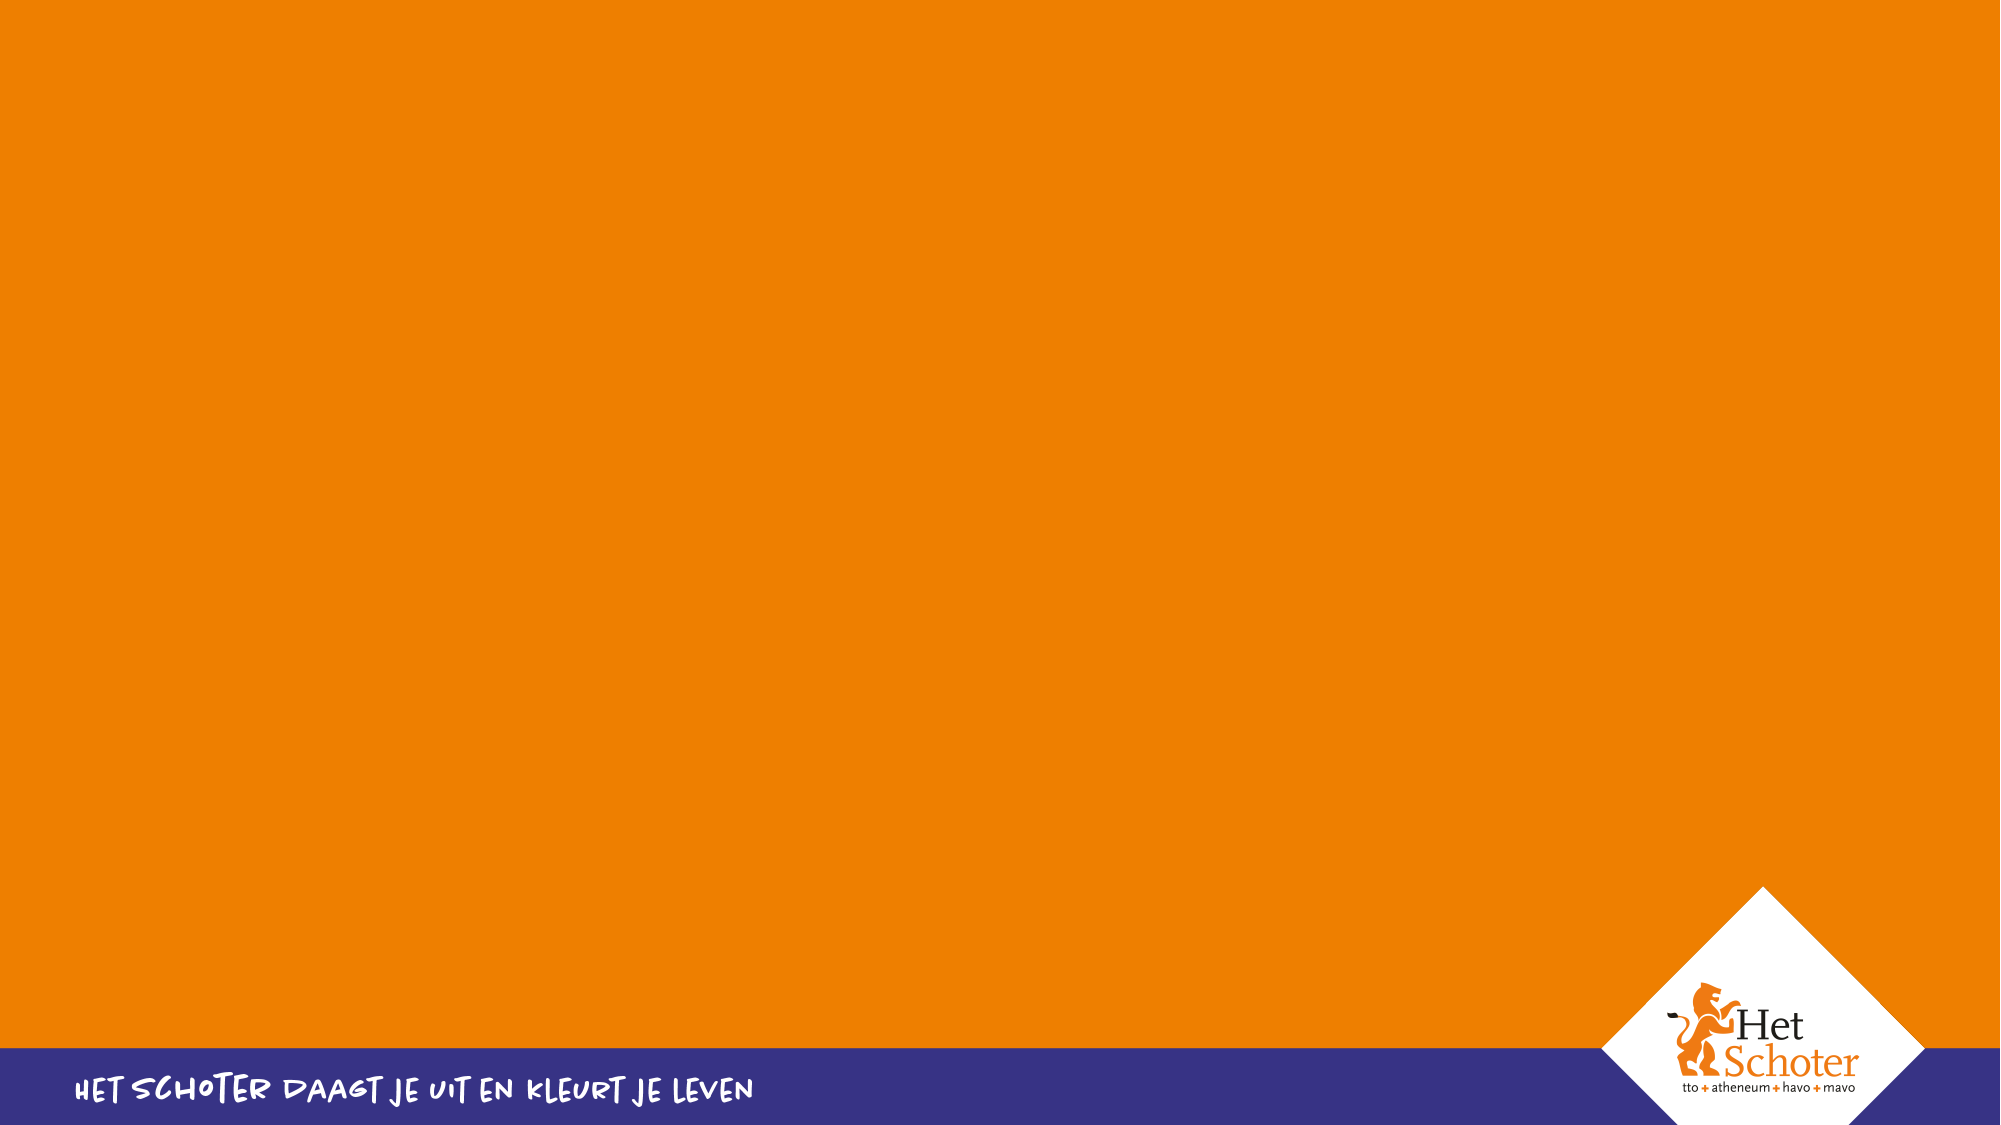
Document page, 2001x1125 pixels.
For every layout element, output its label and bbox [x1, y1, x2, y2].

picture [0, 882, 2000, 1125]
